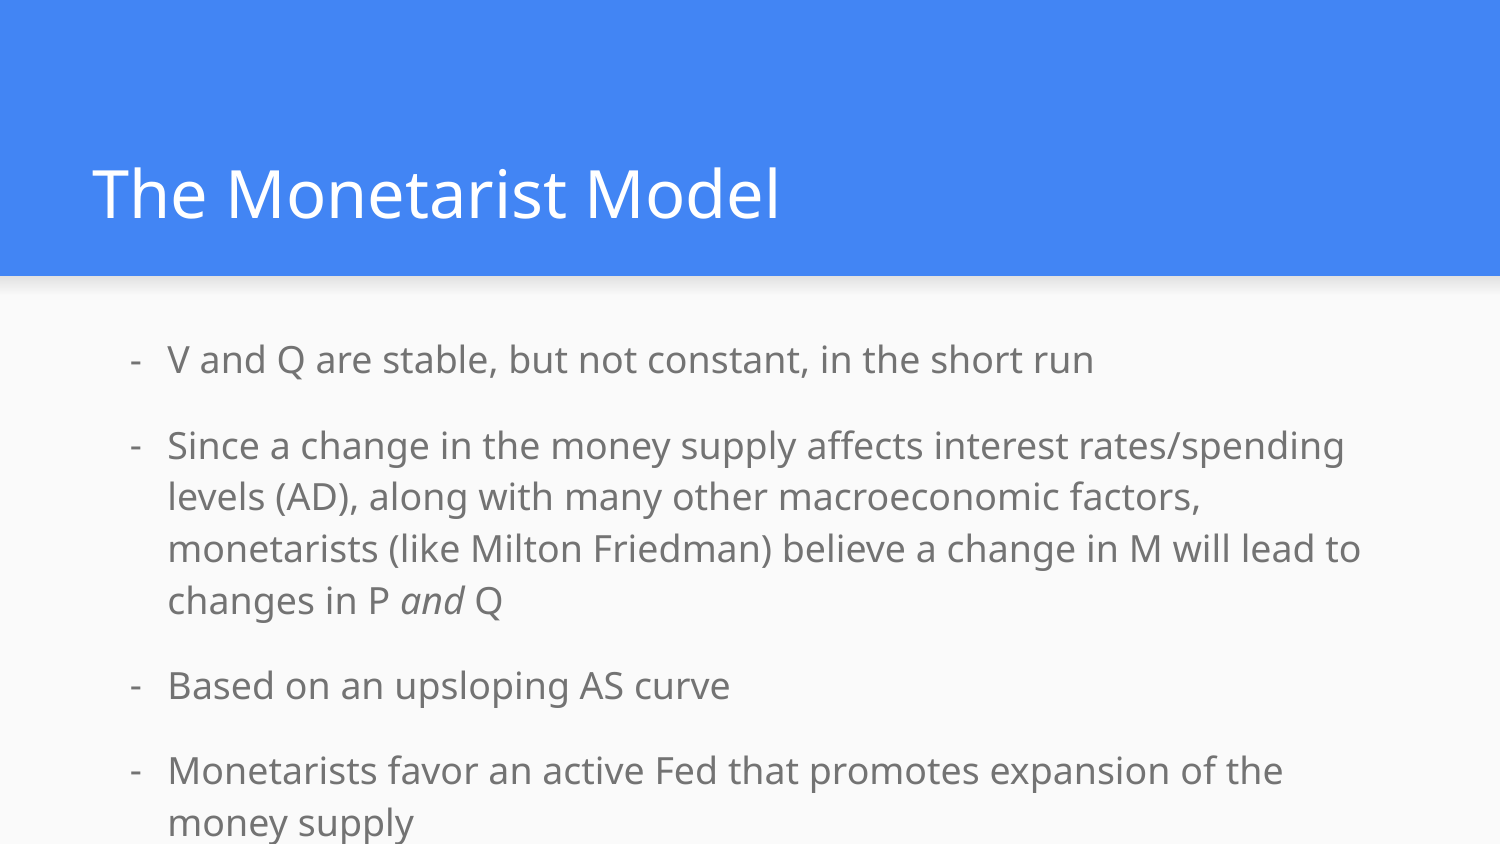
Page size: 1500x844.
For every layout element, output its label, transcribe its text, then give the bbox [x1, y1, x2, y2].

list V and Q are stable, but not constant, in the short run Since a change in the money supply affects interest rates/spending levels (AD), along with many other macroeconomic factors, monetarists (like Milton Friedman) believe a change in M will lead to changes in P and Q Based on an upsloping AS curve Monetarists favor an active Fed that promotes expansion of the money supply [77, 314, 1427, 760]
title The Monetarist Model [77, 121, 1427, 248]
